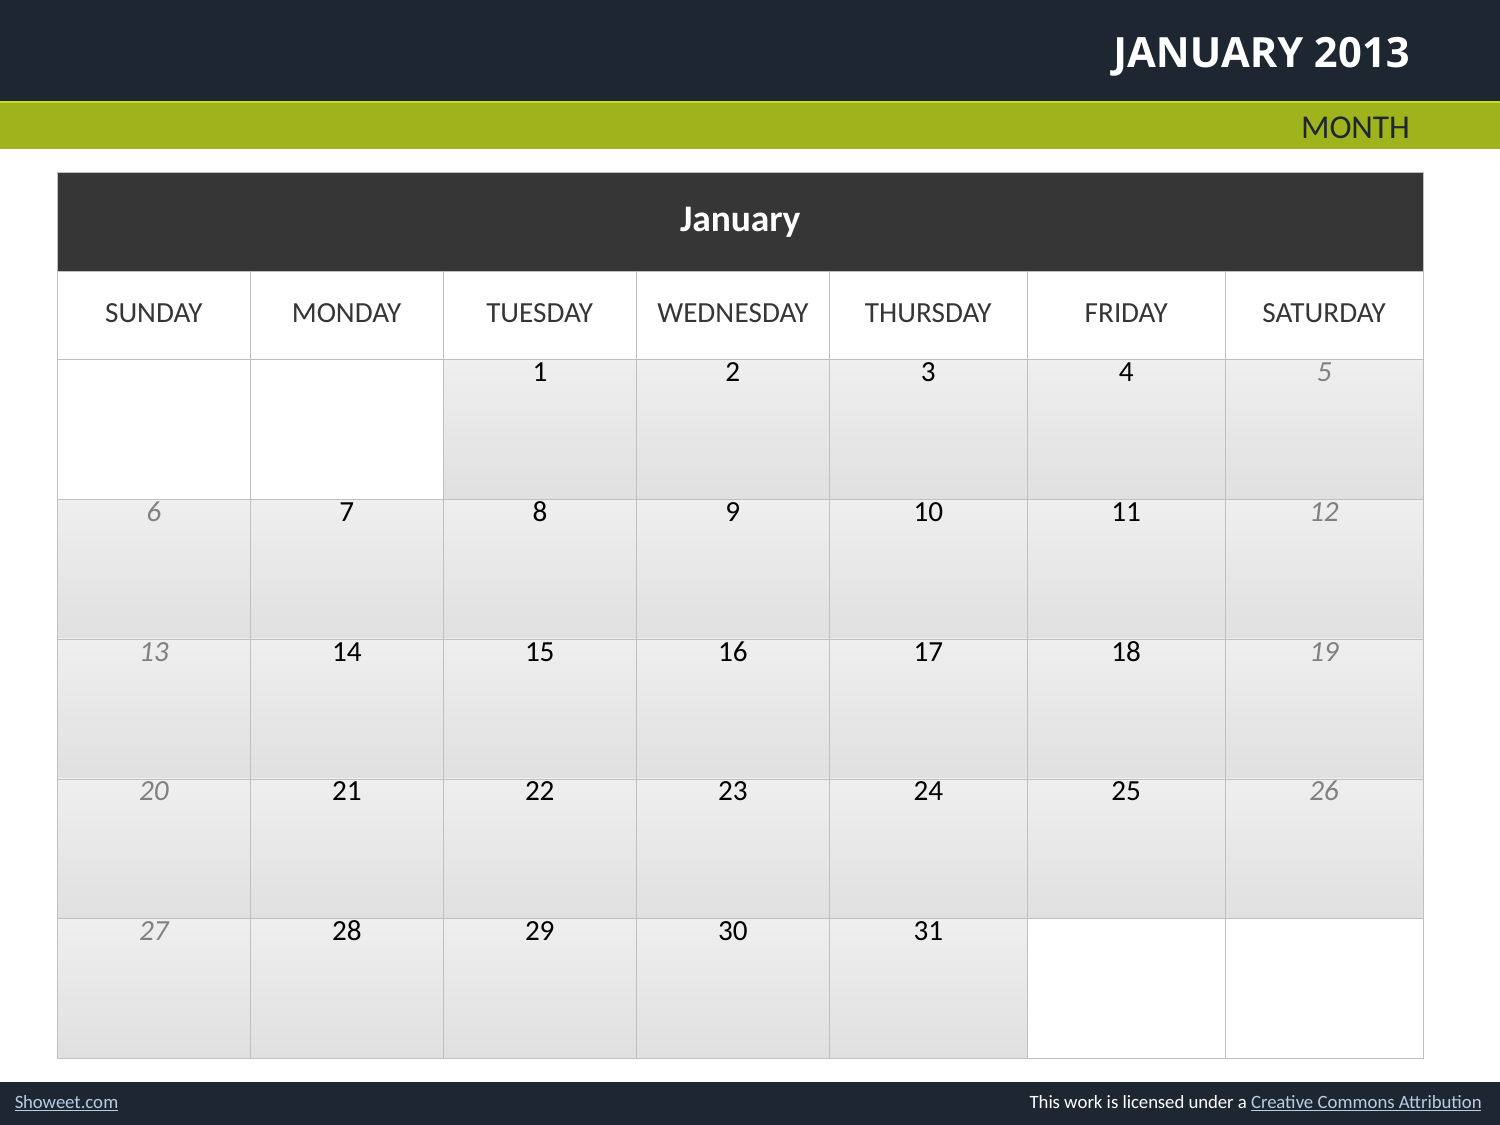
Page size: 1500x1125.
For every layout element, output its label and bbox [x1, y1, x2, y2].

table_cell [637, 919, 829, 1058]
table_cell [58, 360, 250, 499]
table_header [58, 173, 1423, 271]
table_cell [1028, 919, 1225, 1058]
table_cell [251, 272, 443, 359]
table_cell [830, 640, 1027, 779]
table_cell [1028, 640, 1225, 779]
table_cell [58, 272, 250, 359]
table_cell [1226, 500, 1423, 639]
table_cell [1226, 919, 1423, 1058]
table_cell [637, 360, 829, 499]
table_cell [637, 500, 829, 639]
table_cell [251, 360, 443, 499]
table_cell [251, 640, 443, 779]
table_cell [830, 500, 1027, 639]
table_cell [1028, 272, 1225, 359]
table_cell [251, 919, 443, 1058]
table_cell [637, 272, 829, 359]
table_cell [1226, 360, 1423, 499]
table_cell [444, 500, 636, 639]
table_cell [637, 640, 829, 779]
table_cell [444, 919, 636, 1058]
table_cell [58, 780, 250, 918]
table_cell [830, 360, 1027, 499]
table_cell [58, 640, 250, 779]
table_cell [444, 780, 636, 918]
table_cell [1226, 272, 1423, 359]
table_cell [251, 780, 443, 918]
table_cell [1028, 360, 1225, 499]
table_cell [637, 780, 829, 918]
table_cell [1226, 780, 1423, 918]
table_cell [1226, 640, 1423, 779]
table_cell [830, 780, 1027, 918]
table_cell [1028, 780, 1225, 918]
table_cell [444, 640, 636, 779]
table_cell [444, 272, 636, 359]
title [478, 0, 1425, 102]
table_cell [58, 919, 250, 1058]
table_cell [251, 500, 443, 639]
subtitle [478, 102, 1425, 149]
table_cell [444, 360, 636, 499]
table_cell [58, 500, 250, 639]
table_cell [1028, 500, 1225, 639]
table_cell [830, 919, 1027, 1058]
table_cell [830, 272, 1027, 359]
